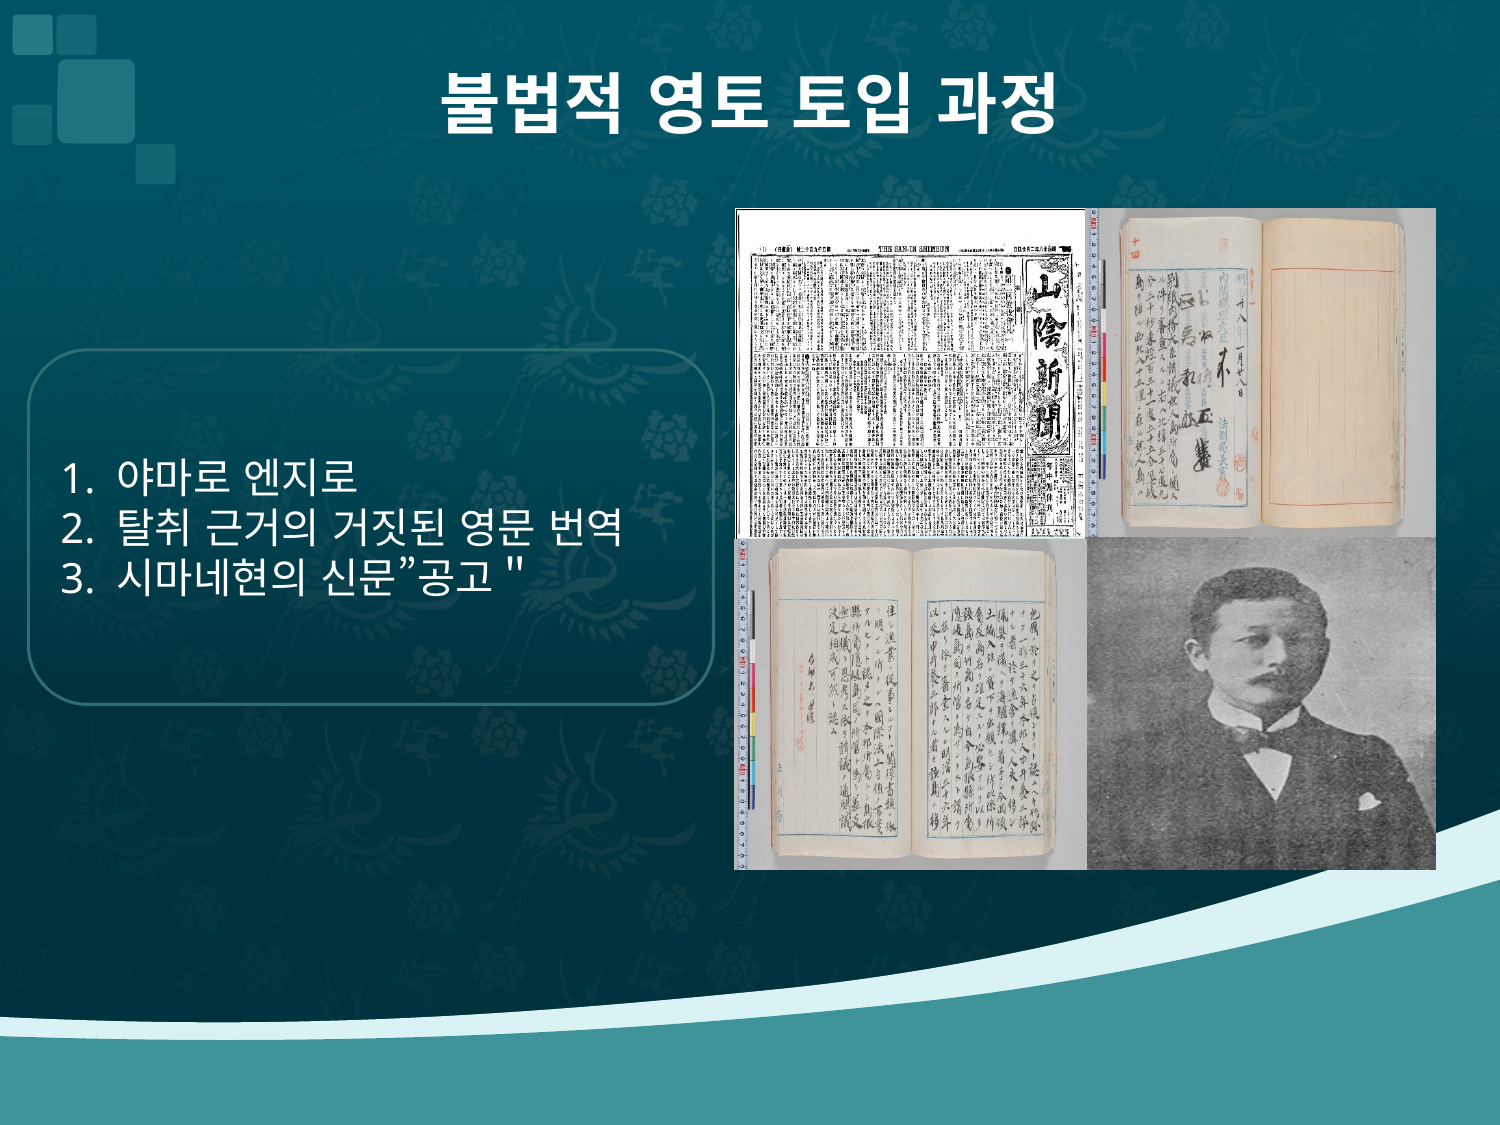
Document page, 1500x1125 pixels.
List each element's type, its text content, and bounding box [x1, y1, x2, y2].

text_box 1. 야마로 엔지로 2. 탈취 근거의 거짓된 영문 번역 3. 시마네현의 신문”공고＂ [26, 348, 716, 706]
title 불법적 영토 토입 과정 [113, 30, 1388, 173]
picture [734, 208, 1436, 870]
